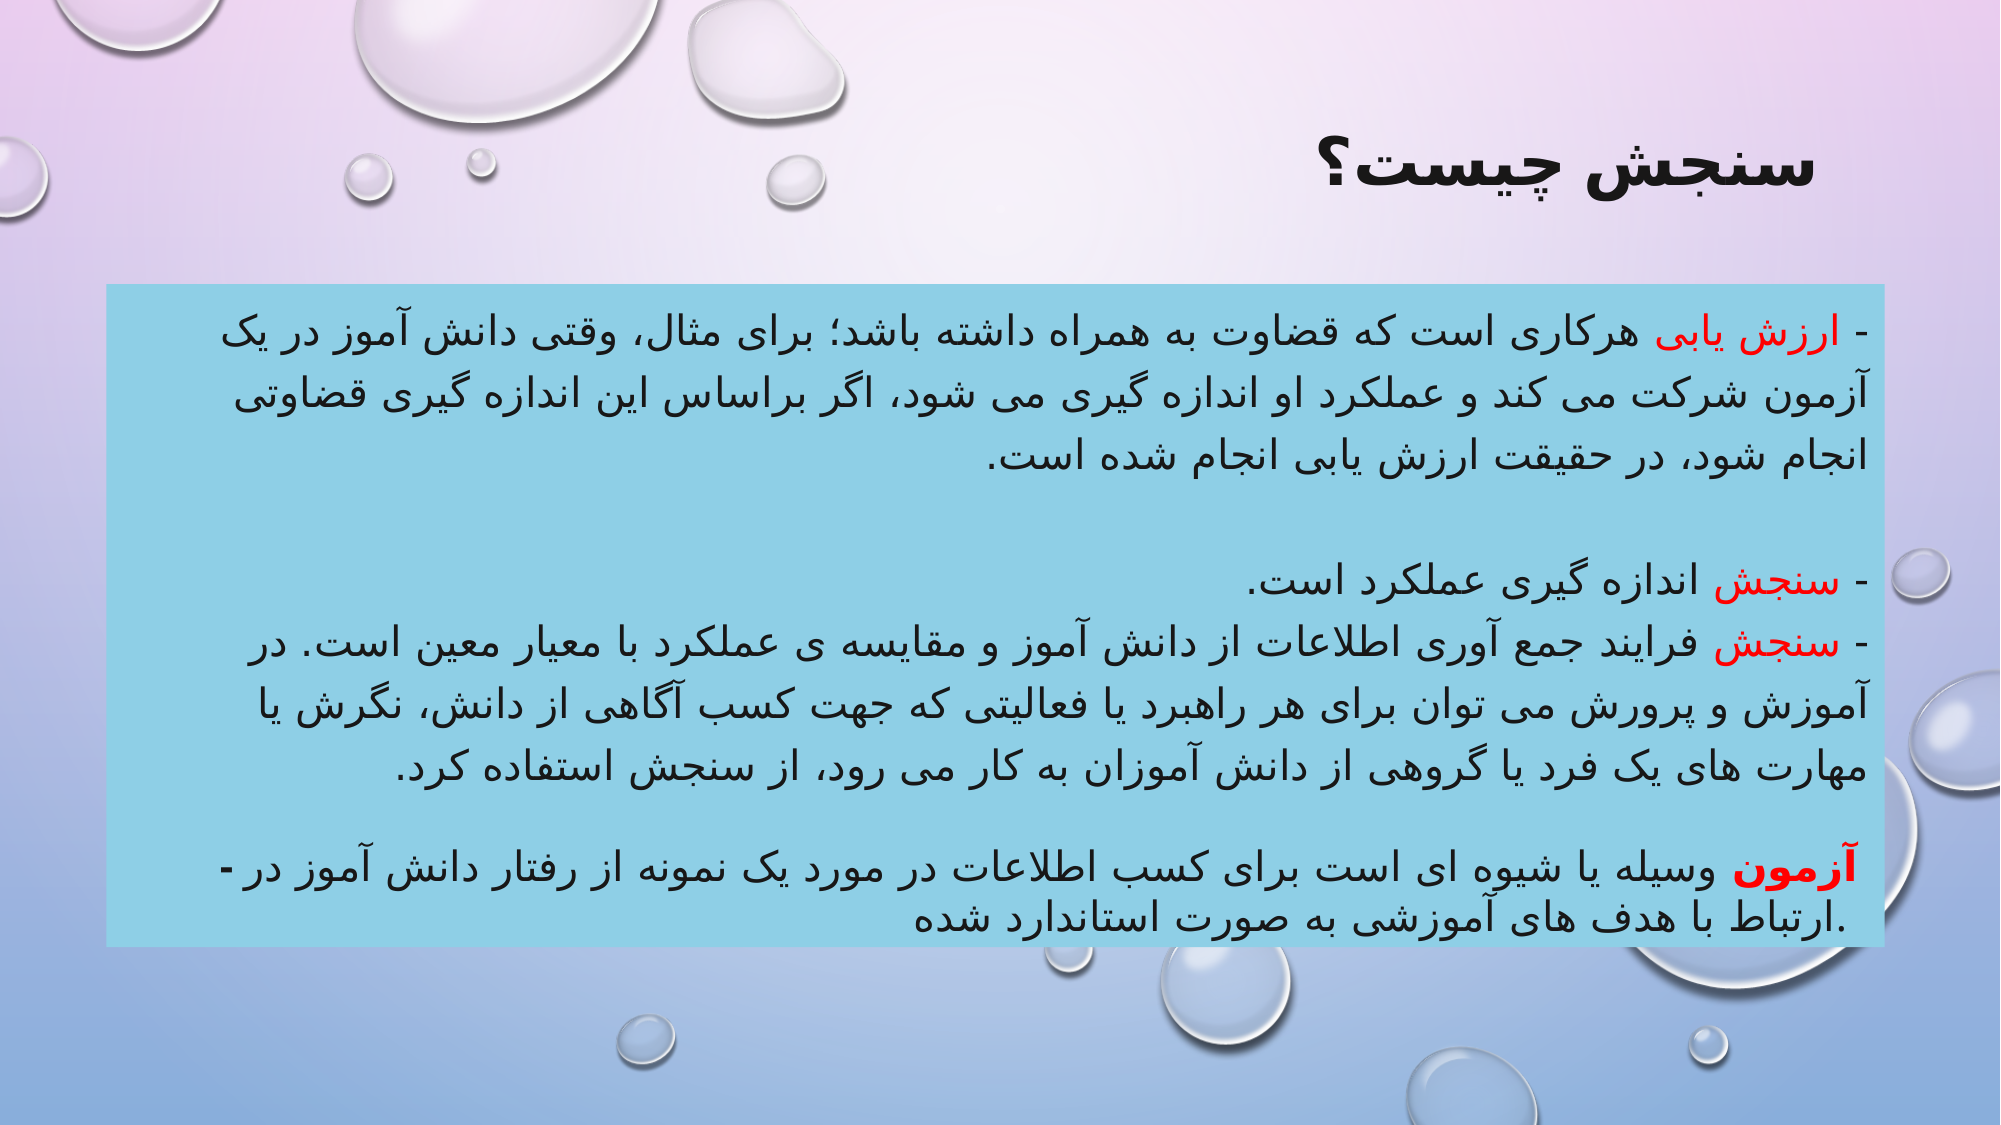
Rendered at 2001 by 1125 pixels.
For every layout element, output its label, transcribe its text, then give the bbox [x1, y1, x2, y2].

picture [0, 0, 2000, 1125]
text_box - ارزش يابی هرکاری است که قضاوت به همراه داشته باشد؛ برای مثال، وقتی دانش آموز در يک آزمون شرکت می کند و عملکرد او اندازه گيری می شود، اگر براساس اين اندازه گيری قضاوتی انجام شود، در حقيقت ارزش يابی انجام شده است. - سنجش اندازه گيری عملکرد است. - سنجش فرايند جمع آوری اطلاعات از دانش آموز و مقايسه ی عملکرد با معيار معين است. در آموزش و پرورش می توان برای هر راهبرد يا فعاليتی که جهت کسب آگاهی از دانش، نگرش يا مهارت های يک فرد يا گروهی از دانش آموزان به کار می رود، از سنجش استفاده کرد. - آزمون وسيله يا شيوه ای است برای کسب اطلاعات در مورد يک نمونه از رفتار دانش آموز در ارتباط با هدف های آموزشی به صورت استاندارد شده. [106, 284, 1885, 948]
text_box سنجش چيست؟ [1286, 105, 1836, 206]
